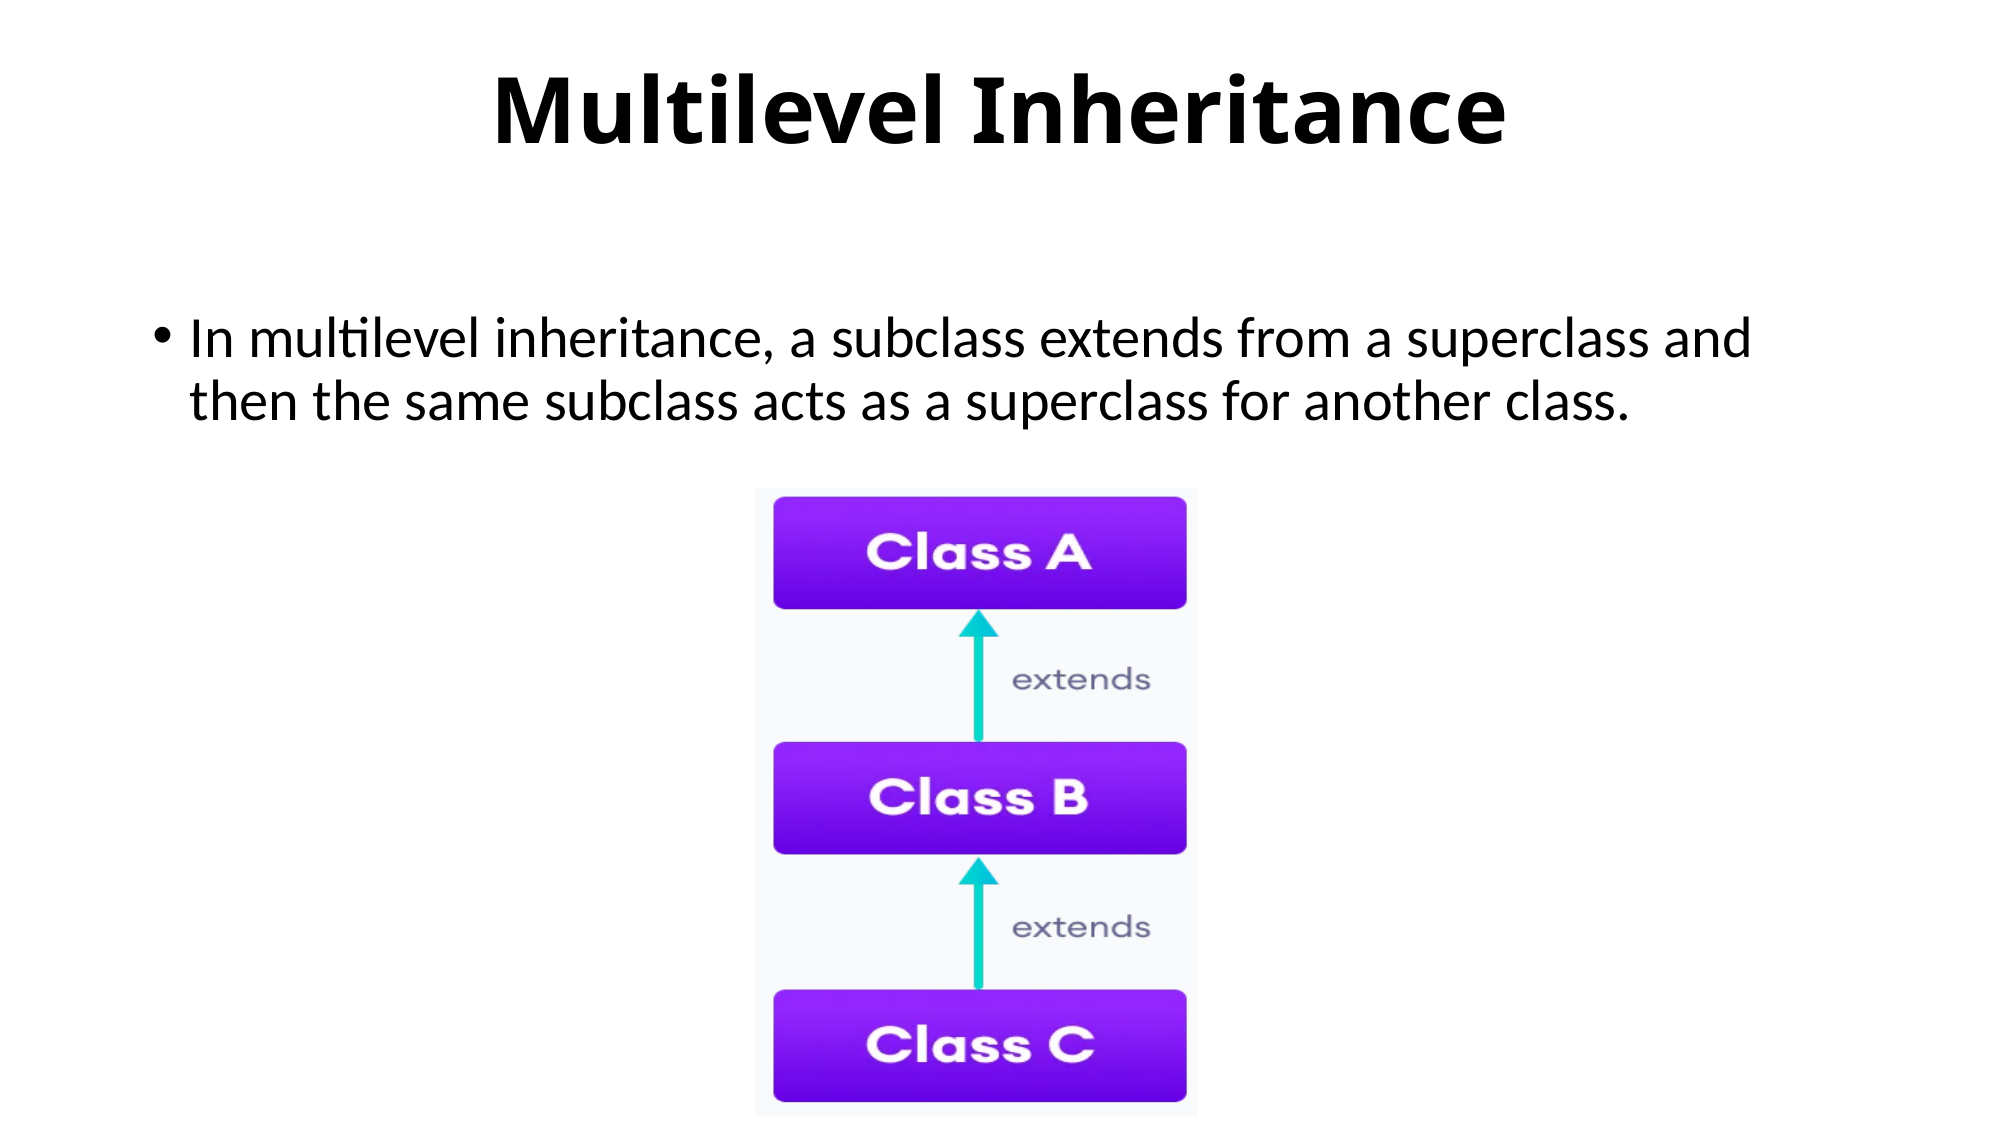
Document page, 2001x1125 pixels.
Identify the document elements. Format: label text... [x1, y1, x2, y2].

picture [755, 488, 1198, 1116]
list In multilevel inheritance, a subclass extends from a superclass and then the same subclass acts as a superclass for another class. [137, 299, 1863, 1014]
title Multilevel Inheritance [137, 59, 1863, 278]
